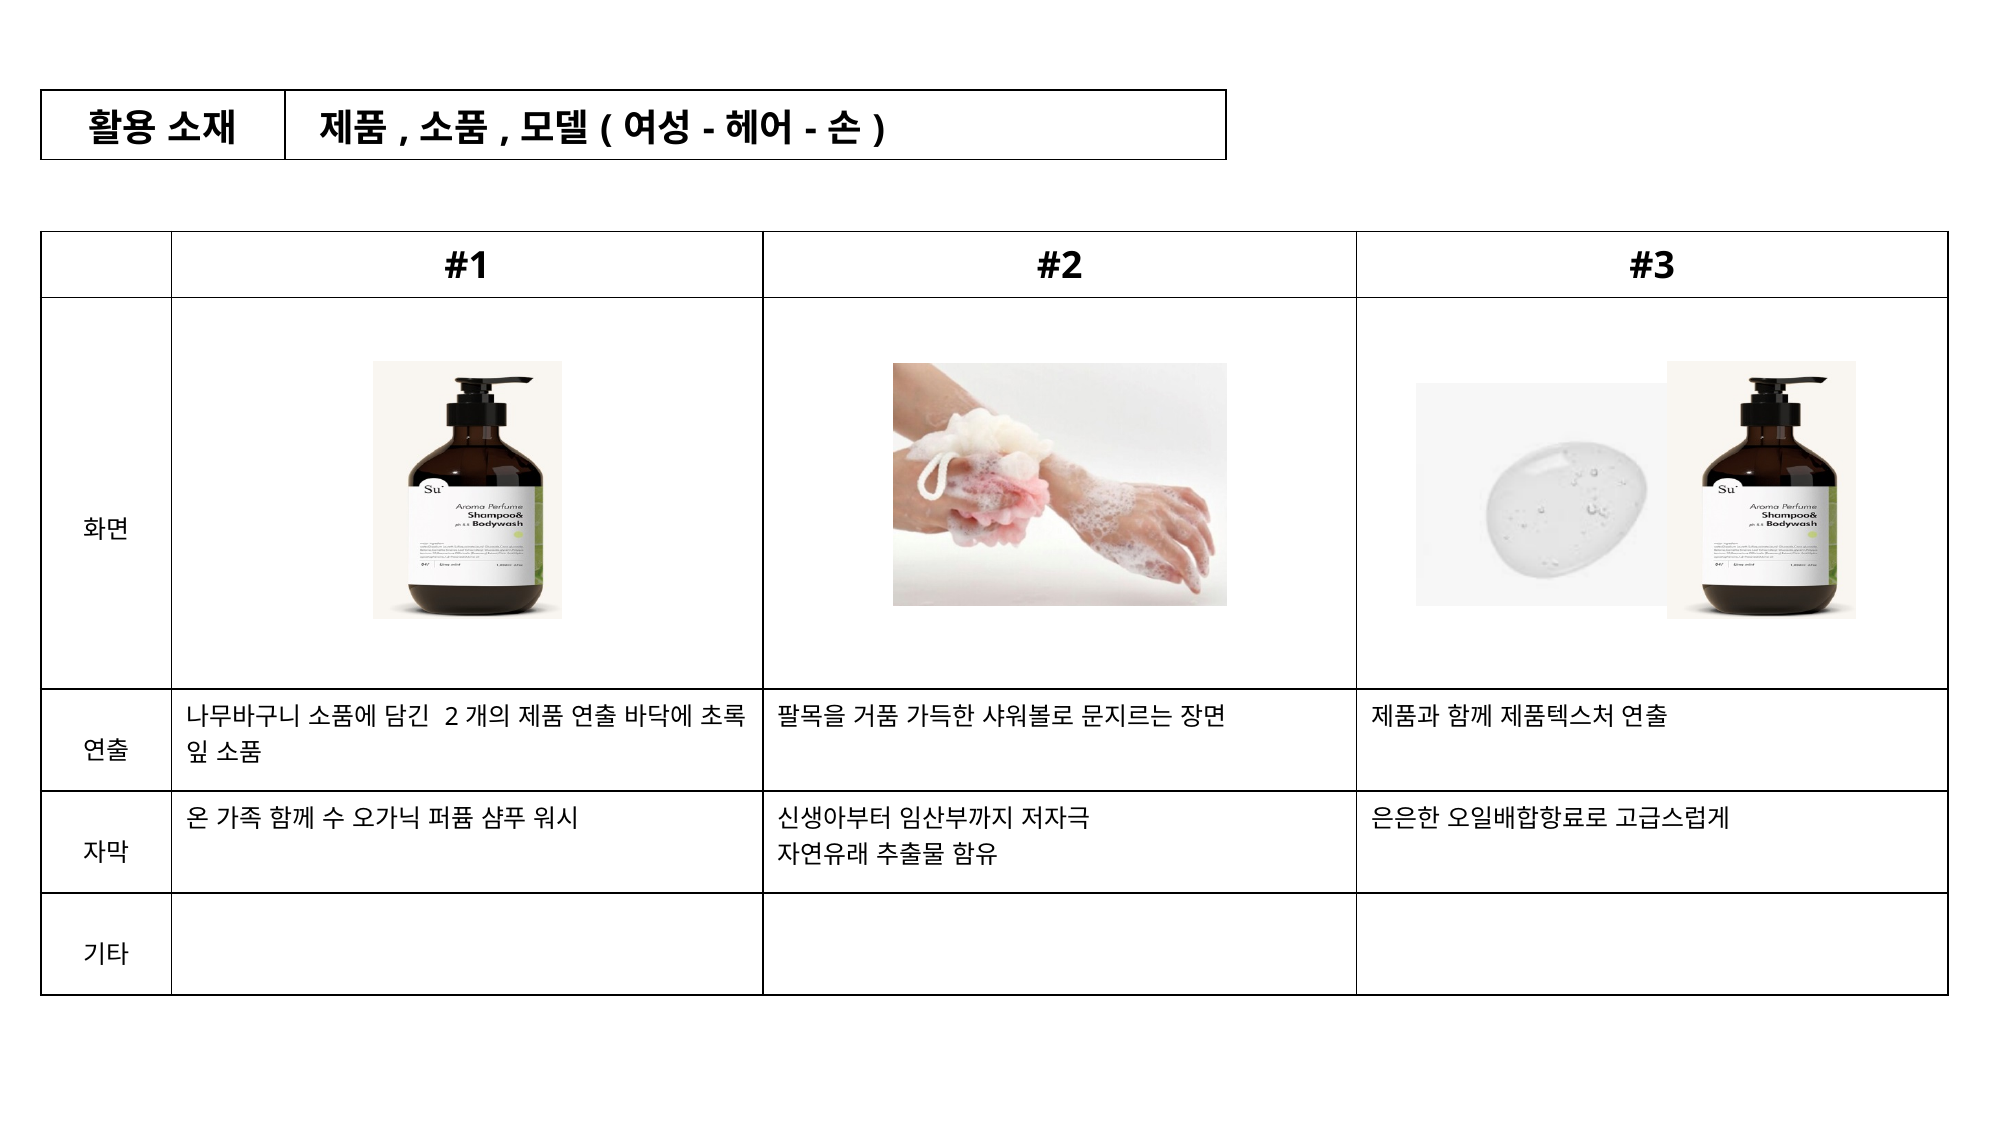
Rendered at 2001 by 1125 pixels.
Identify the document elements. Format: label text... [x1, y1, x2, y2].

table_cell 팔목을 거품 가득한 샤워볼로 문지르는 장면 [764, 690, 1356, 790]
table_cell 온 가족 함께 수 오가닉 퍼퓸 샴푸 워시 [172, 792, 762, 892]
table_cell 연출 [42, 690, 171, 790]
table_cell [172, 894, 762, 994]
picture [893, 363, 1227, 606]
table_cell [764, 894, 1356, 994]
table_cell [1357, 894, 1947, 994]
table_header #3 [1357, 232, 1947, 297]
table_cell 나무바구니 소품에 담긴 2개의 제품 연출 바닥에 초록 잎 소품 [172, 690, 762, 790]
table_header 활용 소재 [42, 91, 284, 159]
table_cell 화면 [42, 298, 171, 688]
table_cell [764, 298, 1356, 688]
table_header #1 [172, 232, 762, 297]
table_cell [172, 298, 762, 688]
table_header 제품,소품,모델(여성-헤어-손) [286, 91, 1225, 159]
table_cell 신생아부터 임산부까지 저자극 자연유래 추출물 함유 [764, 792, 1356, 892]
table_header [42, 232, 171, 297]
table_cell 은은한 오일배합항료로 고급스럽게 [1357, 792, 1947, 892]
picture [1416, 361, 1856, 619]
table_cell 기타 [42, 894, 171, 994]
table_cell 자막 [42, 792, 171, 892]
table_cell 제품과 함께 제품텍스처 연출 [1357, 690, 1947, 790]
picture [373, 361, 562, 619]
table_header #2 [764, 232, 1356, 297]
table_cell [1357, 298, 1947, 688]
